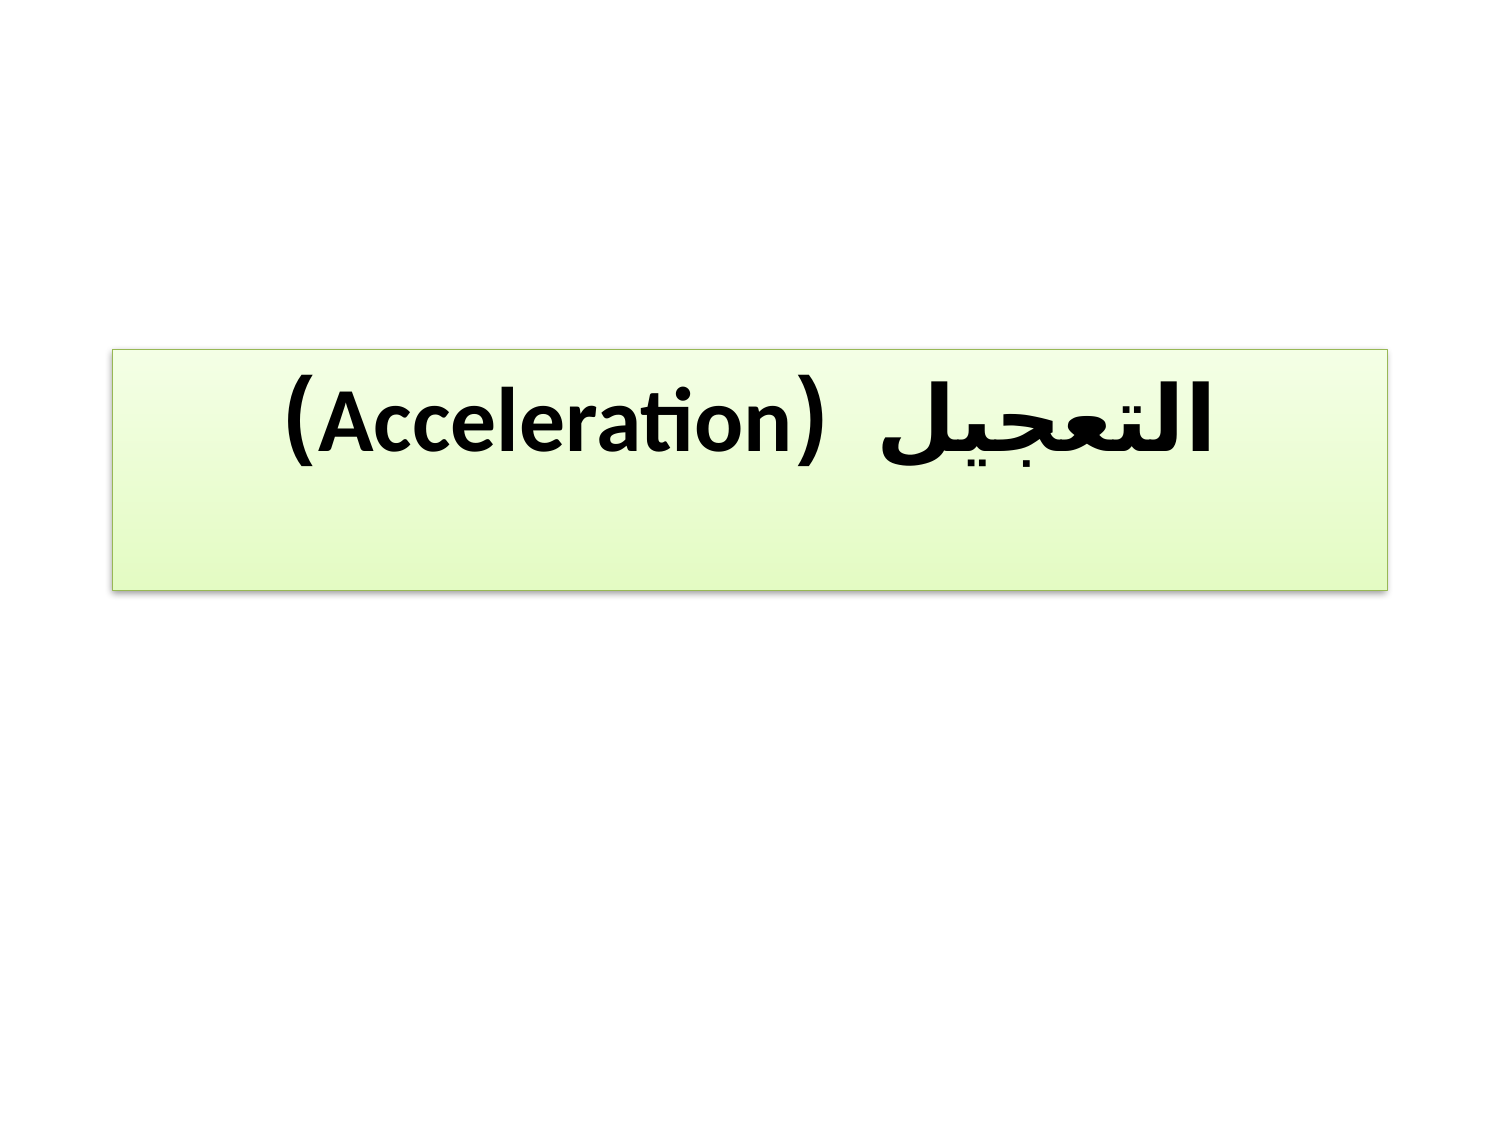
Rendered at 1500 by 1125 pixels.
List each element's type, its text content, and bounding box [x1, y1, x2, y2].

title التعجيل (Acceleration) [112, 349, 1388, 591]
